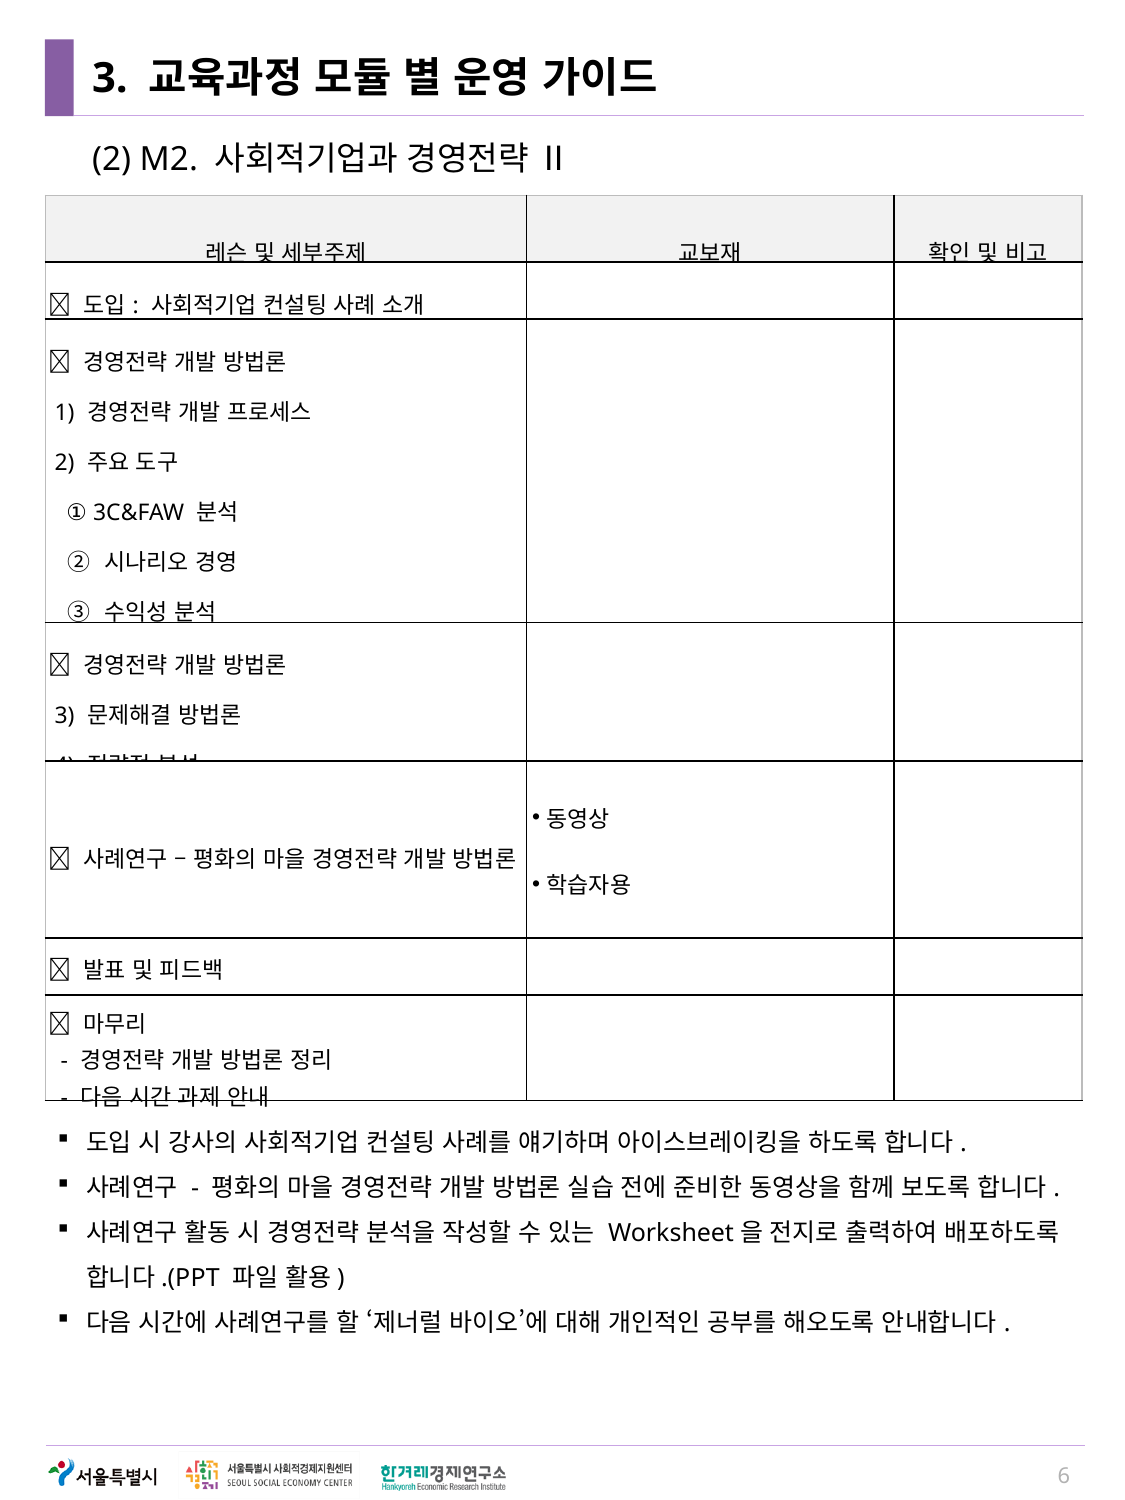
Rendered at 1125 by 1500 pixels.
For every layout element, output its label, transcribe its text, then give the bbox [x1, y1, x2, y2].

picture [381, 1465, 506, 1491]
table_cell  발표 및 피드백 [46, 939, 526, 994]
title 3. 교육과정 모듈 별 운영 가이드 [77, 49, 1034, 110]
table_header 교보재 [527, 196, 893, 261]
table_cell [527, 263, 893, 318]
table_cell [895, 623, 1081, 760]
table_cell [527, 996, 893, 1100]
table_cell [527, 939, 893, 994]
table_cell  사례연구 – 평화의 마을 경영전략 개발 방법론 [46, 762, 526, 937]
picture [178, 1451, 360, 1499]
table_cell  마무리 - 경영전략 개발 방법론 정리 - 다음 시간 과제 안내 [46, 996, 526, 1100]
table_cell [527, 320, 893, 622]
table_cell [895, 939, 1081, 994]
table_header 확인 및 비고 [895, 196, 1081, 261]
text_box (2) M2. 사회적기업과 경영전략 Ⅱ [77, 130, 656, 185]
table_header 레슨 및 세부주제 [46, 196, 526, 261]
table_cell  경영전략 개발 방법론 1) 경영전략 개발 프로세스 2) 주요 도구 ① 3C&FAW 분석 ② 시나리오 경영 ③ 수익성 분석 ④ 손익분기점 분석 [46, 320, 526, 622]
table_cell [895, 263, 1081, 318]
table_cell  도입: 사회적기업 컨설팅 사례 소개 [46, 263, 526, 318]
text_box 도입 시 강사의 사회적기업 컨설팅 사례를 얘기하며 아이스브레이킹을 하도록 합니다. 사례연구 - 평화의 마을 경영전략 개발 방법론 실습 전에 준비한 동영상을 함께 보도록 합니다. 사례연구 활동 시 경영전략 분석을 작성할 수 있는 Worksheet을 전지로 출력하여 배포하도록 합니다.(PPT 파일 활용) 다음 시간에 사례연구를 할 ‘제너럴 바이오’에 대해 개인적인 공부를 해오도록 안내합니다. [42, 1104, 1083, 1344]
slide_number 6 [832, 1436, 1086, 1500]
table_cell [895, 762, 1081, 937]
table_cell 동영상 학습자용 - 플립차트(전지), 펜 [527, 762, 893, 937]
table_cell [527, 623, 893, 760]
table_cell  경영전략 개발 방법론 3) 문제해결 방법론 4) 전략적 분석 [46, 623, 526, 760]
picture [48, 1457, 157, 1486]
table_cell [895, 996, 1081, 1100]
table_cell [895, 320, 1081, 622]
